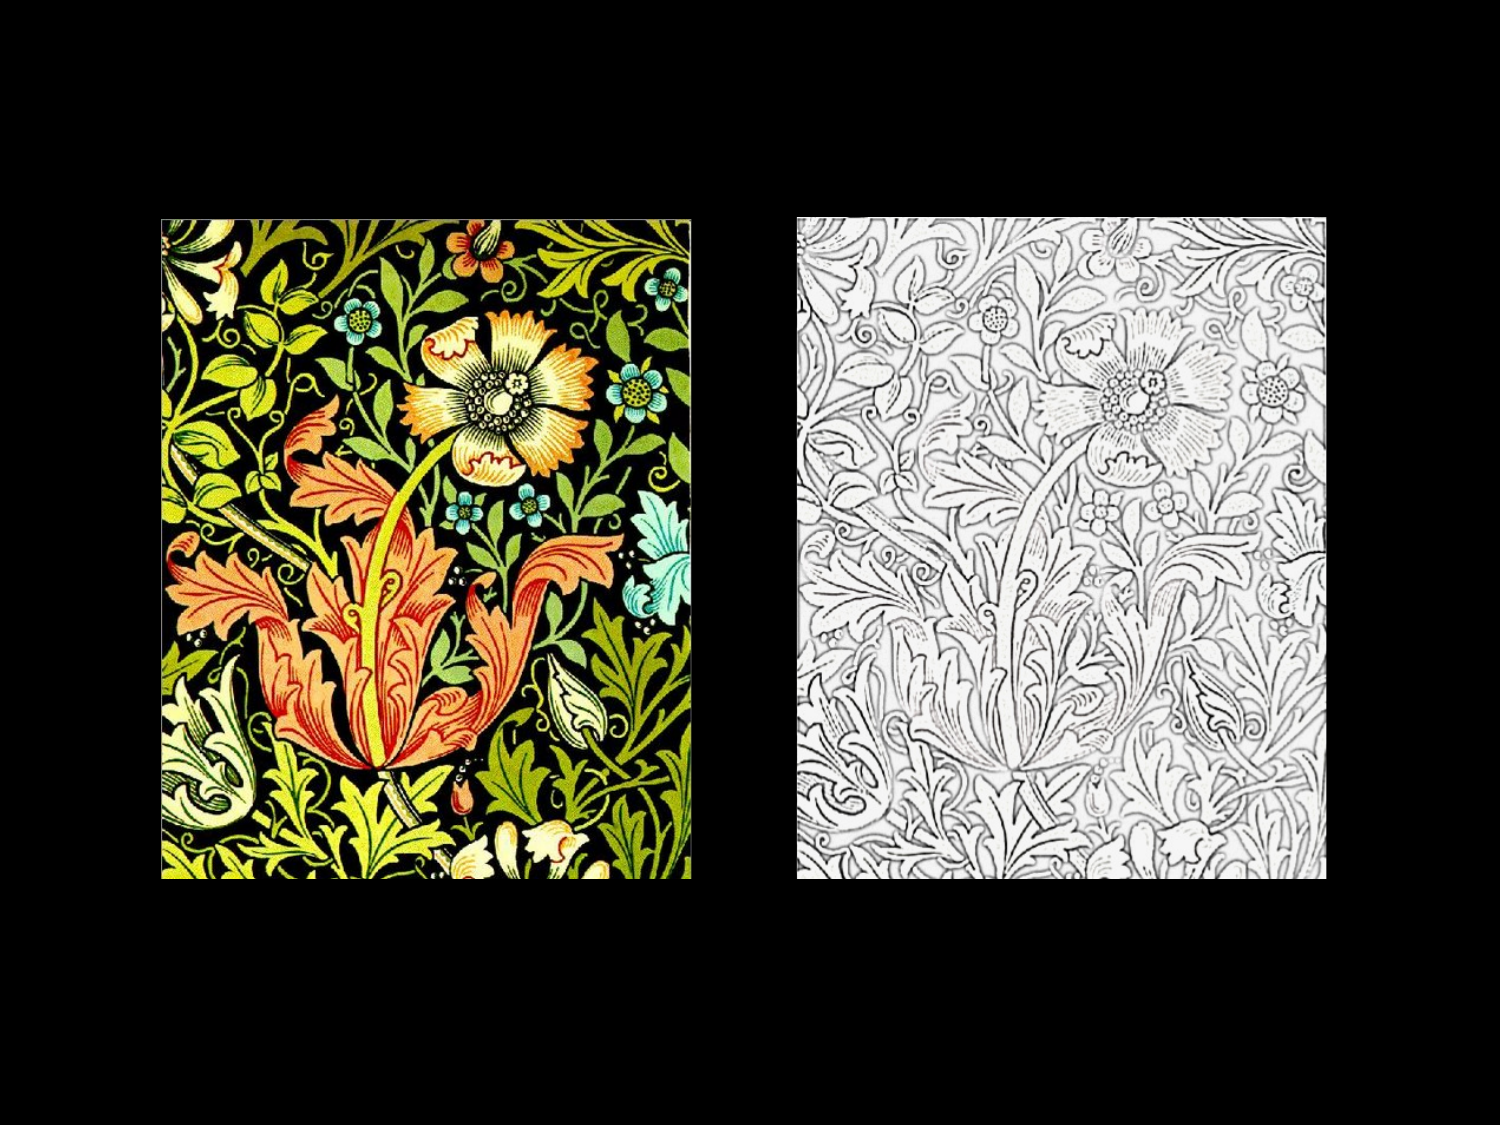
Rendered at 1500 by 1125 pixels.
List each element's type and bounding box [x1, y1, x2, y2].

picture [796, 217, 1327, 880]
picture [160, 219, 692, 880]
